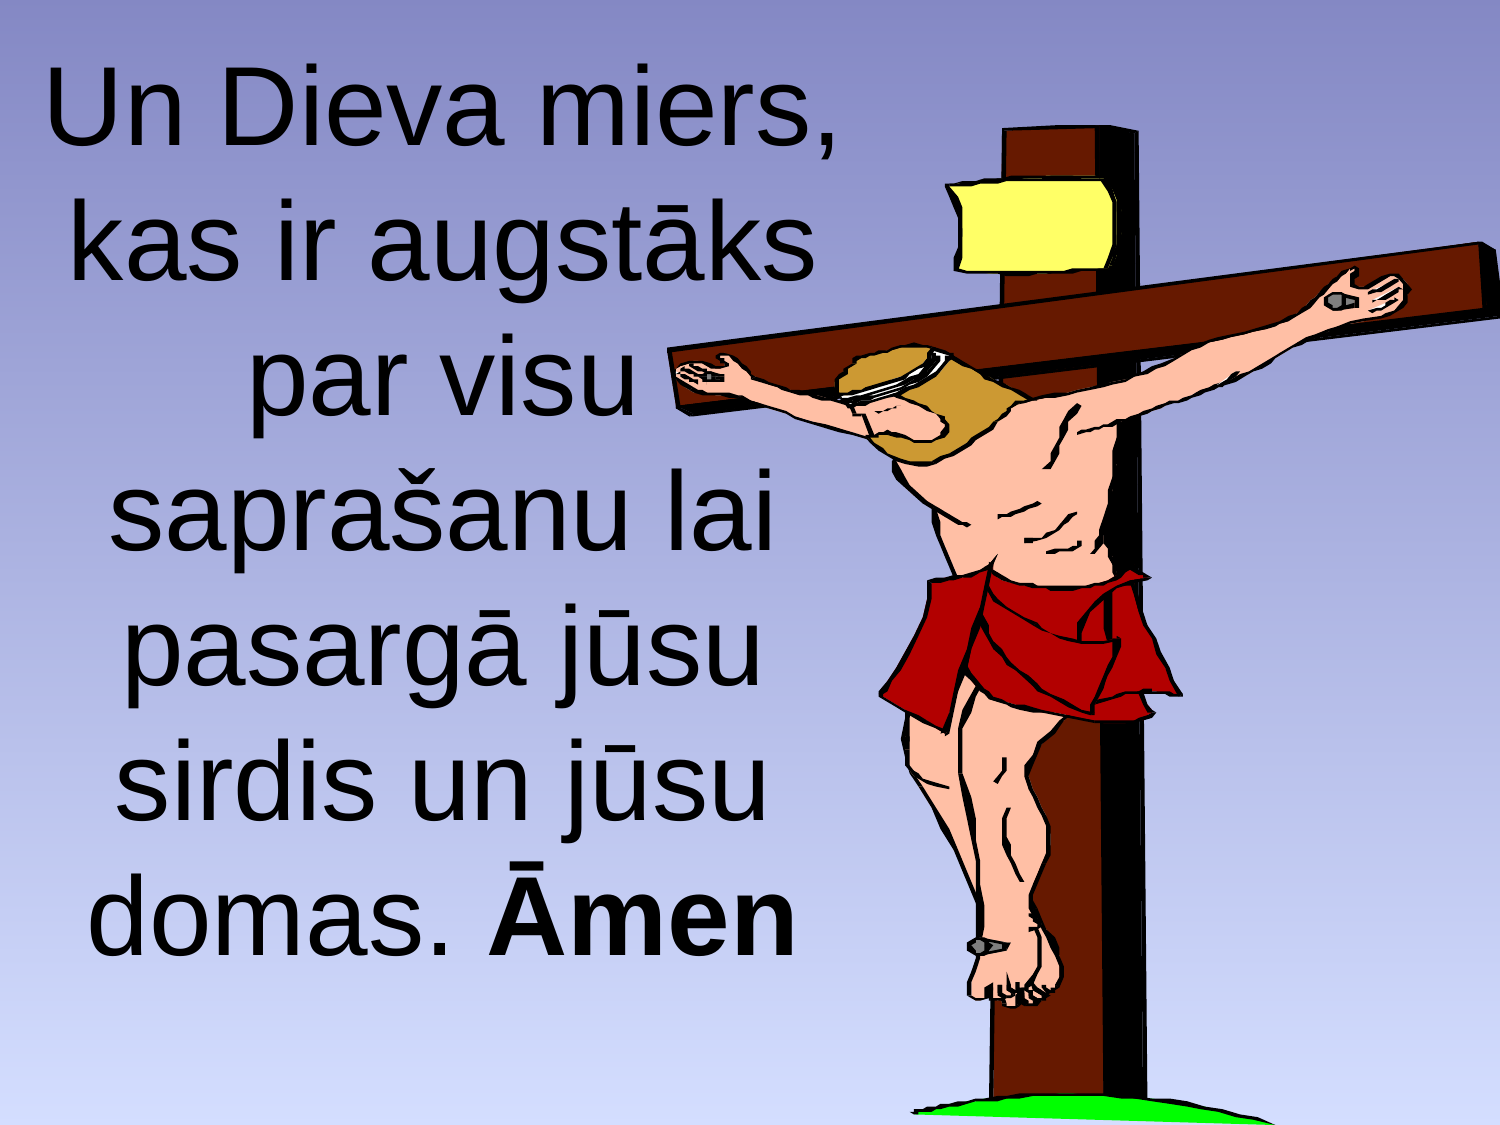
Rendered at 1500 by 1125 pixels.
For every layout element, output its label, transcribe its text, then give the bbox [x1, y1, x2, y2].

title Un Dieva miers, kas ir augstāks par visu saprašanu lai pasargā jūsu sirdis un jūsu domas. Āmen [17, 479, 657, 668]
picture [662, 125, 1500, 1125]
